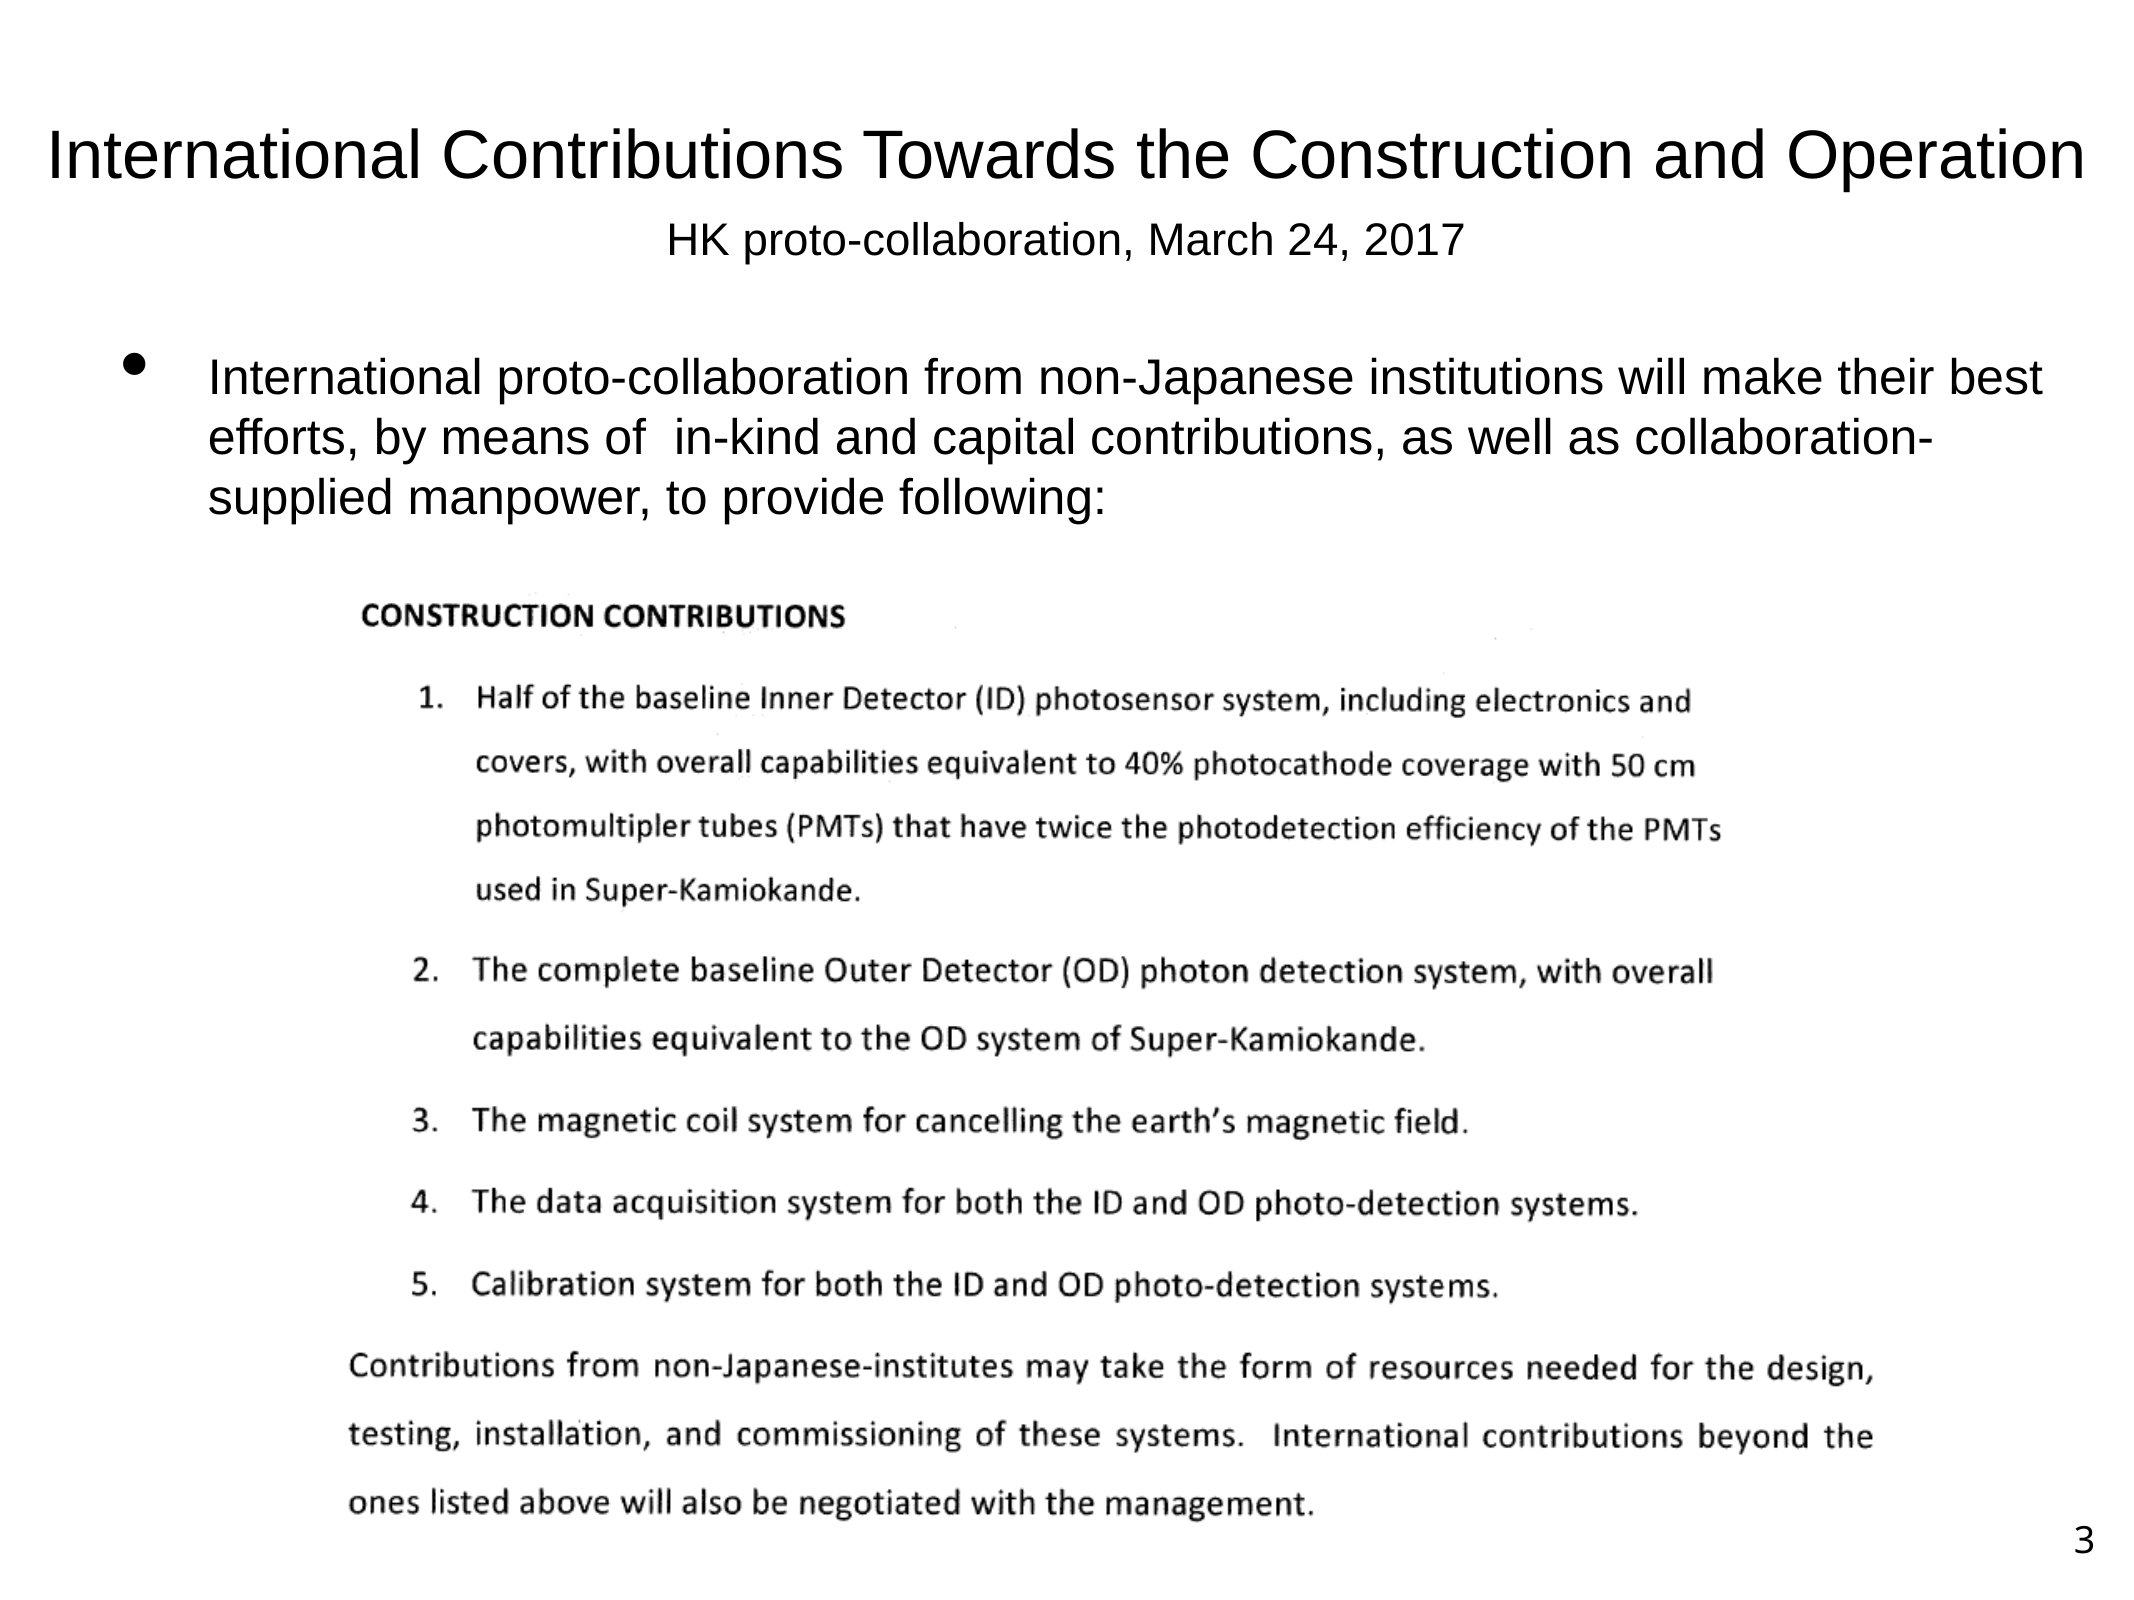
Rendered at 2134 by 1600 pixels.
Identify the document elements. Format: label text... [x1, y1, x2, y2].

title International Contributions Towards the Construction and Operation HK proto-collaboration, March 24, 2017 [33, 40, 2100, 323]
picture [331, 955, 1896, 1554]
picture [352, 591, 1759, 936]
list International proto-collaboration from non-Japanese institutions will make their best efforts, by means of in-kind and capital contributions, as well as collaboration-supplied manpower, to provide following: [59, 335, 2075, 548]
slide_number 3 [2065, 1514, 2104, 1576]
